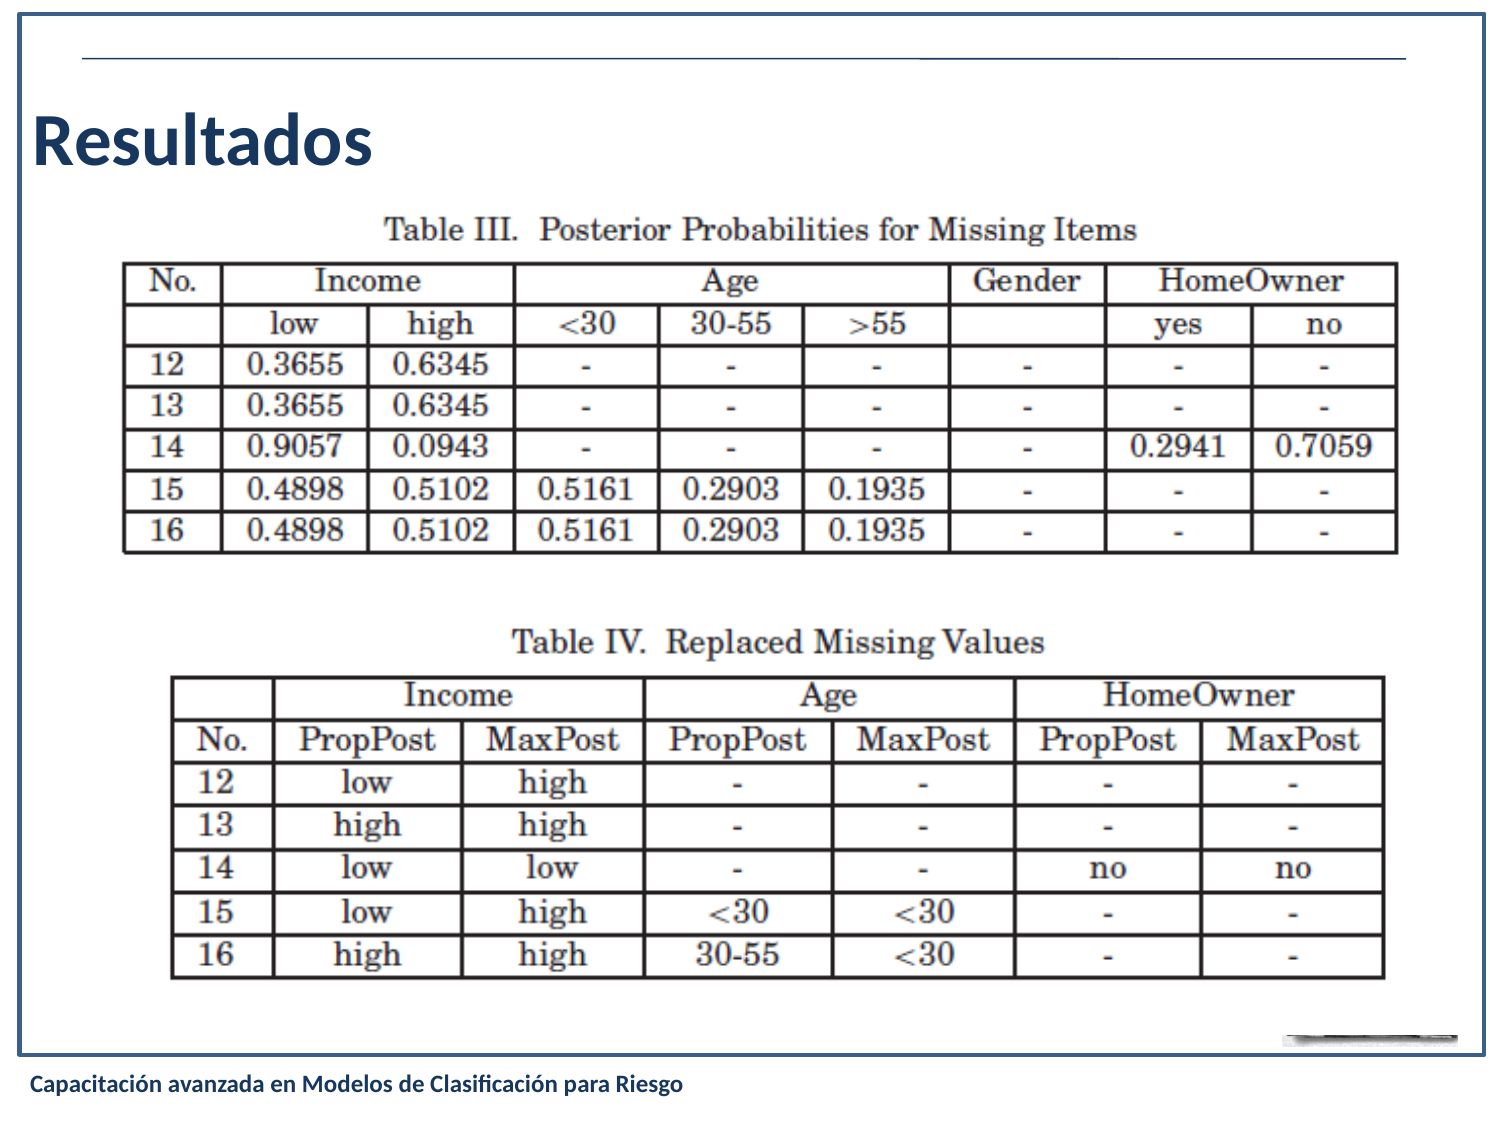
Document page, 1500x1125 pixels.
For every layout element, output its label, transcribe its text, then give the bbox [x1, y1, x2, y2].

title Resultados [17, 66, 1483, 205]
picture [29, 196, 1471, 1047]
